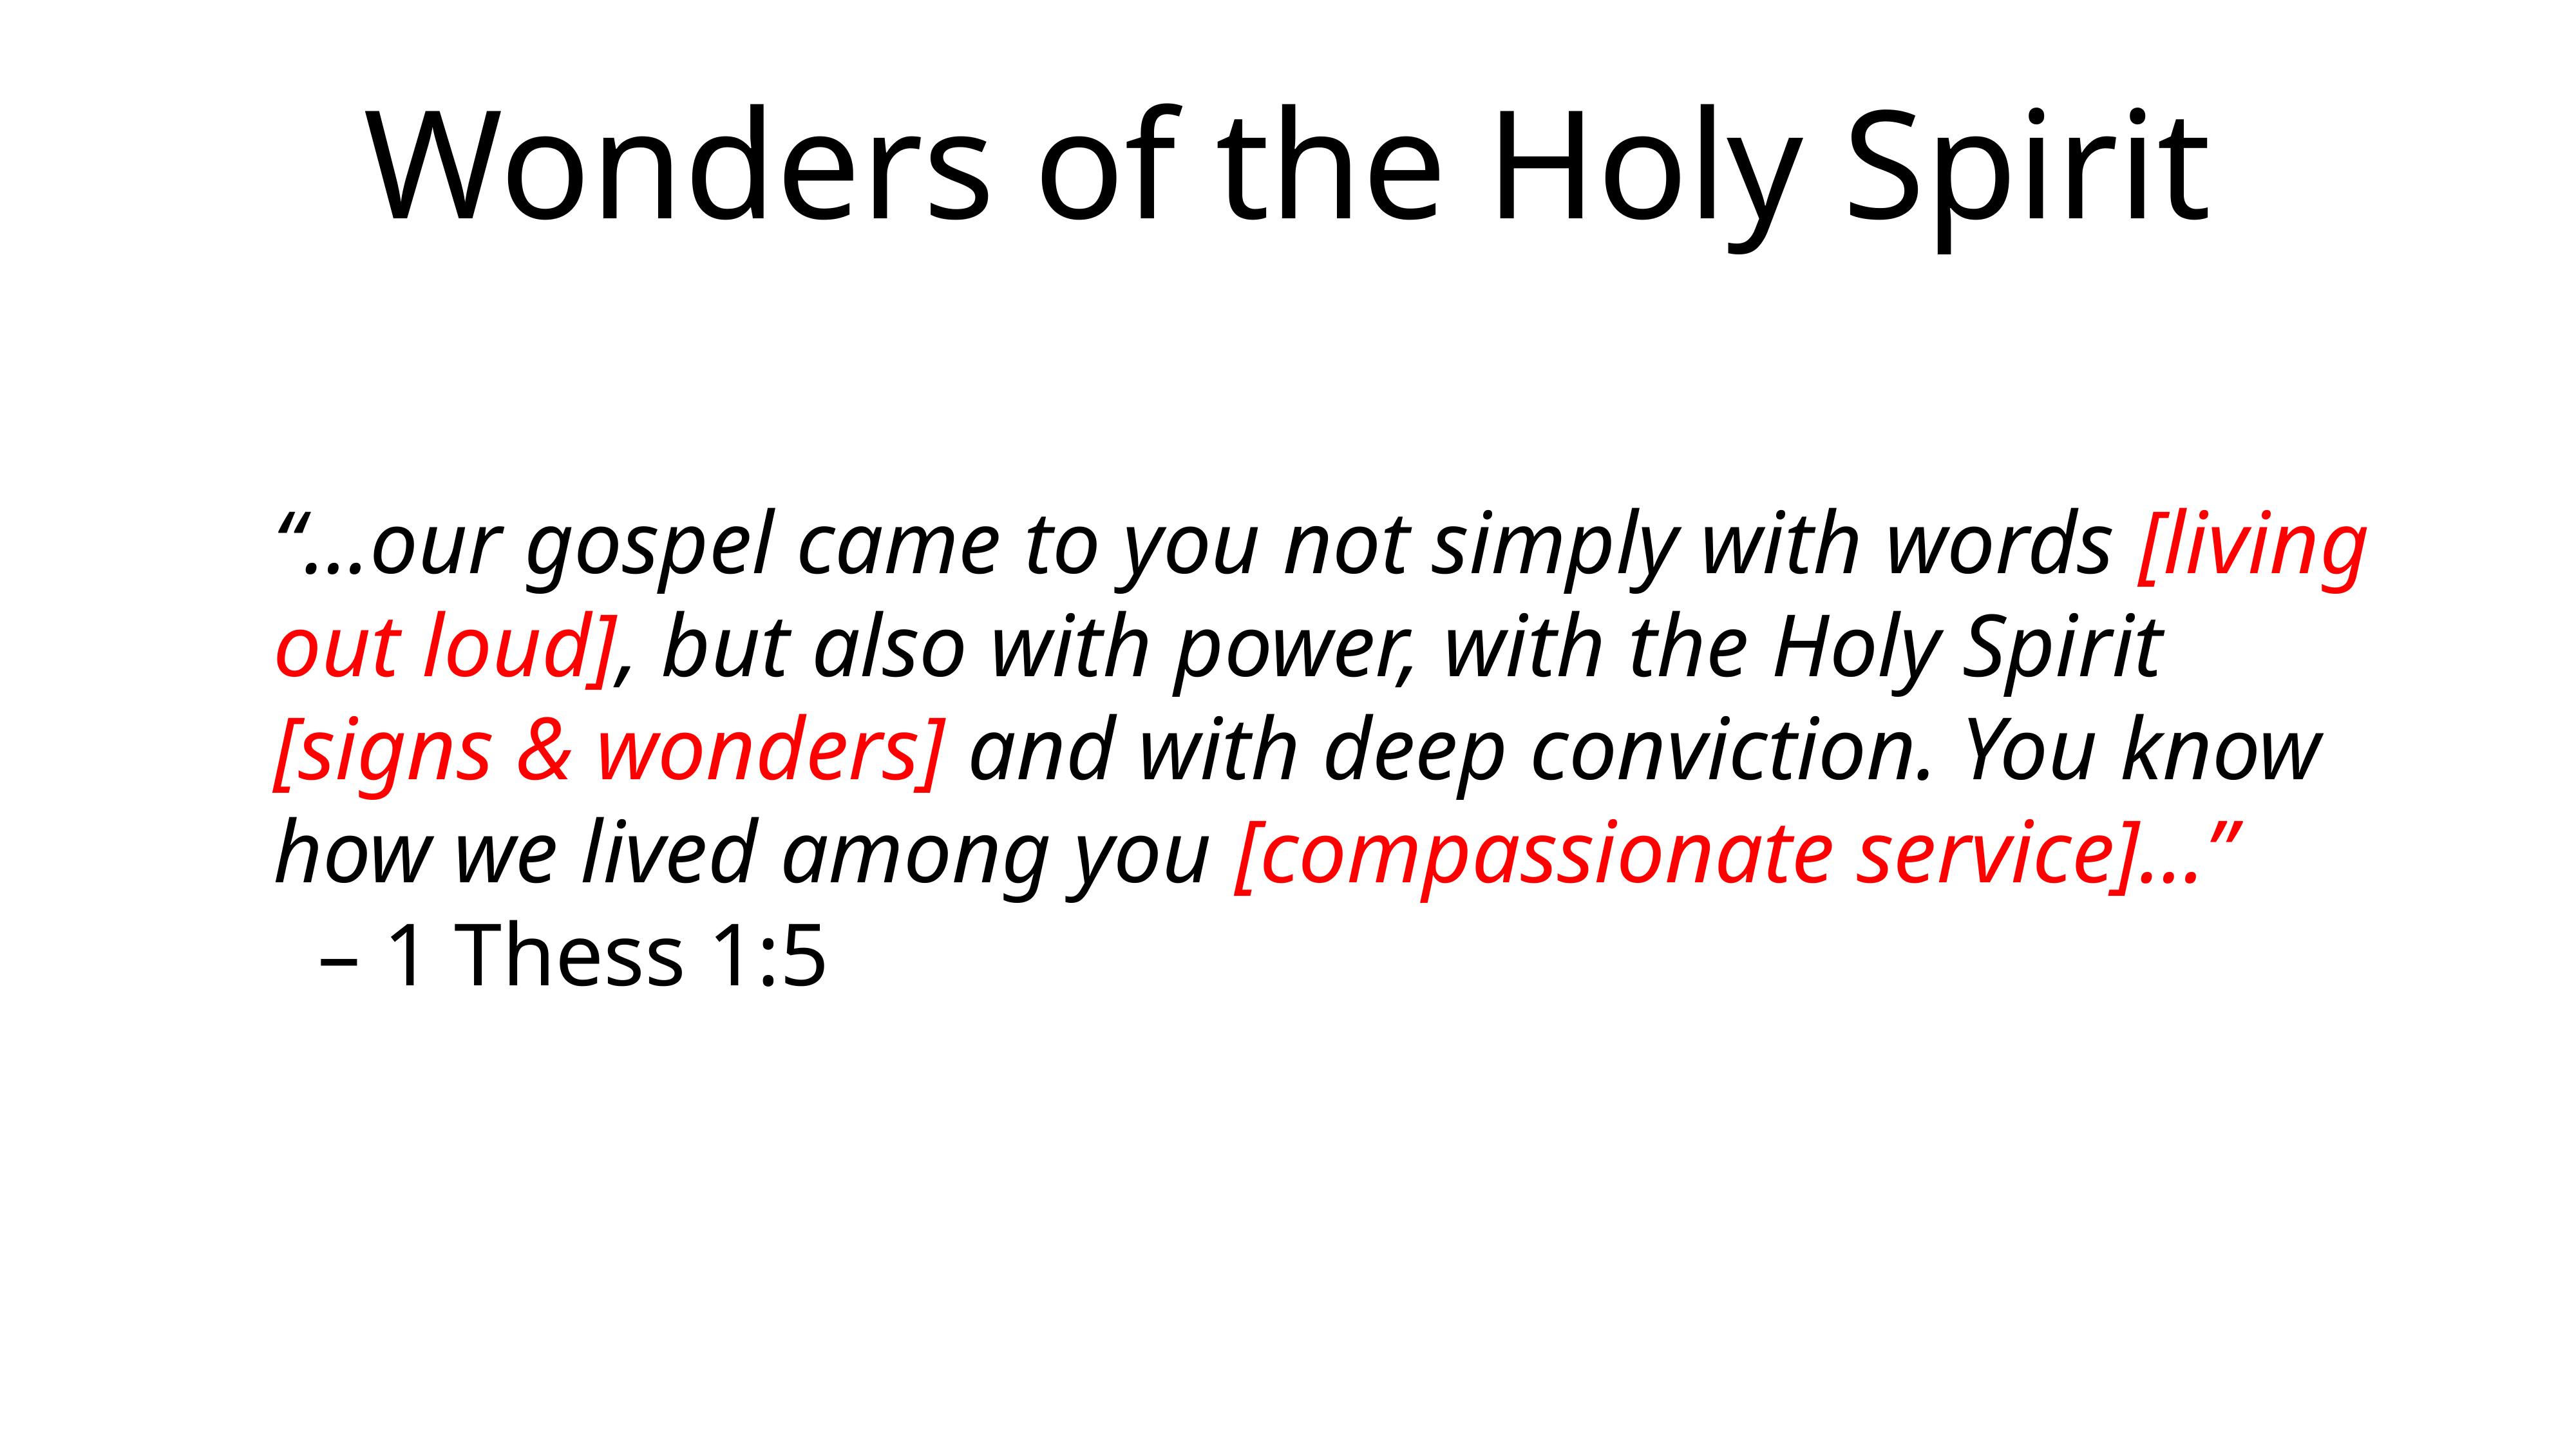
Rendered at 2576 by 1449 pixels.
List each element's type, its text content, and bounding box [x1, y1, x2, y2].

list “…our gospel came to you not simply with words [living out loud], but also with power, with the Holy Spirit [signs & wonders] and with deep conviction. You know how we lived among you [compassionate service]…” – 1 Thess 1:5 [178, 368, 2398, 1122]
title Wonders of the Holy Spirit [178, 37, 2398, 279]
